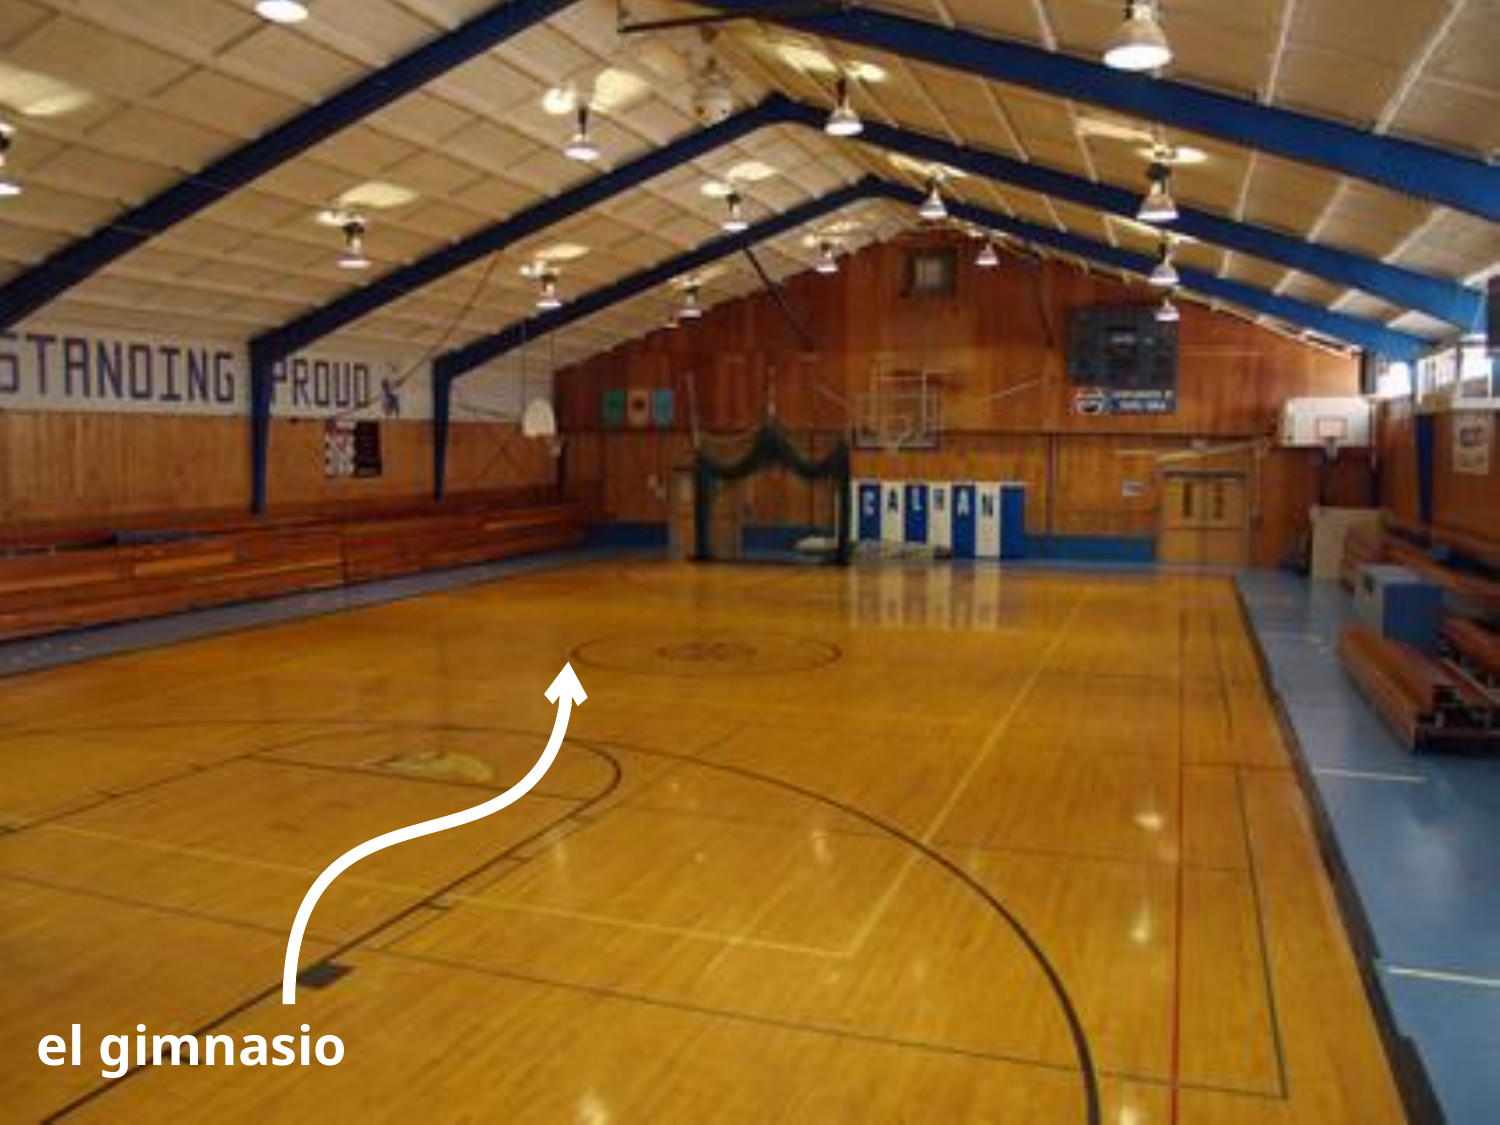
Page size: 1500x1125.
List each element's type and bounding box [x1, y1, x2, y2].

picture [0, 0, 1500, 1125]
text_box [256, 692, 601, 974]
